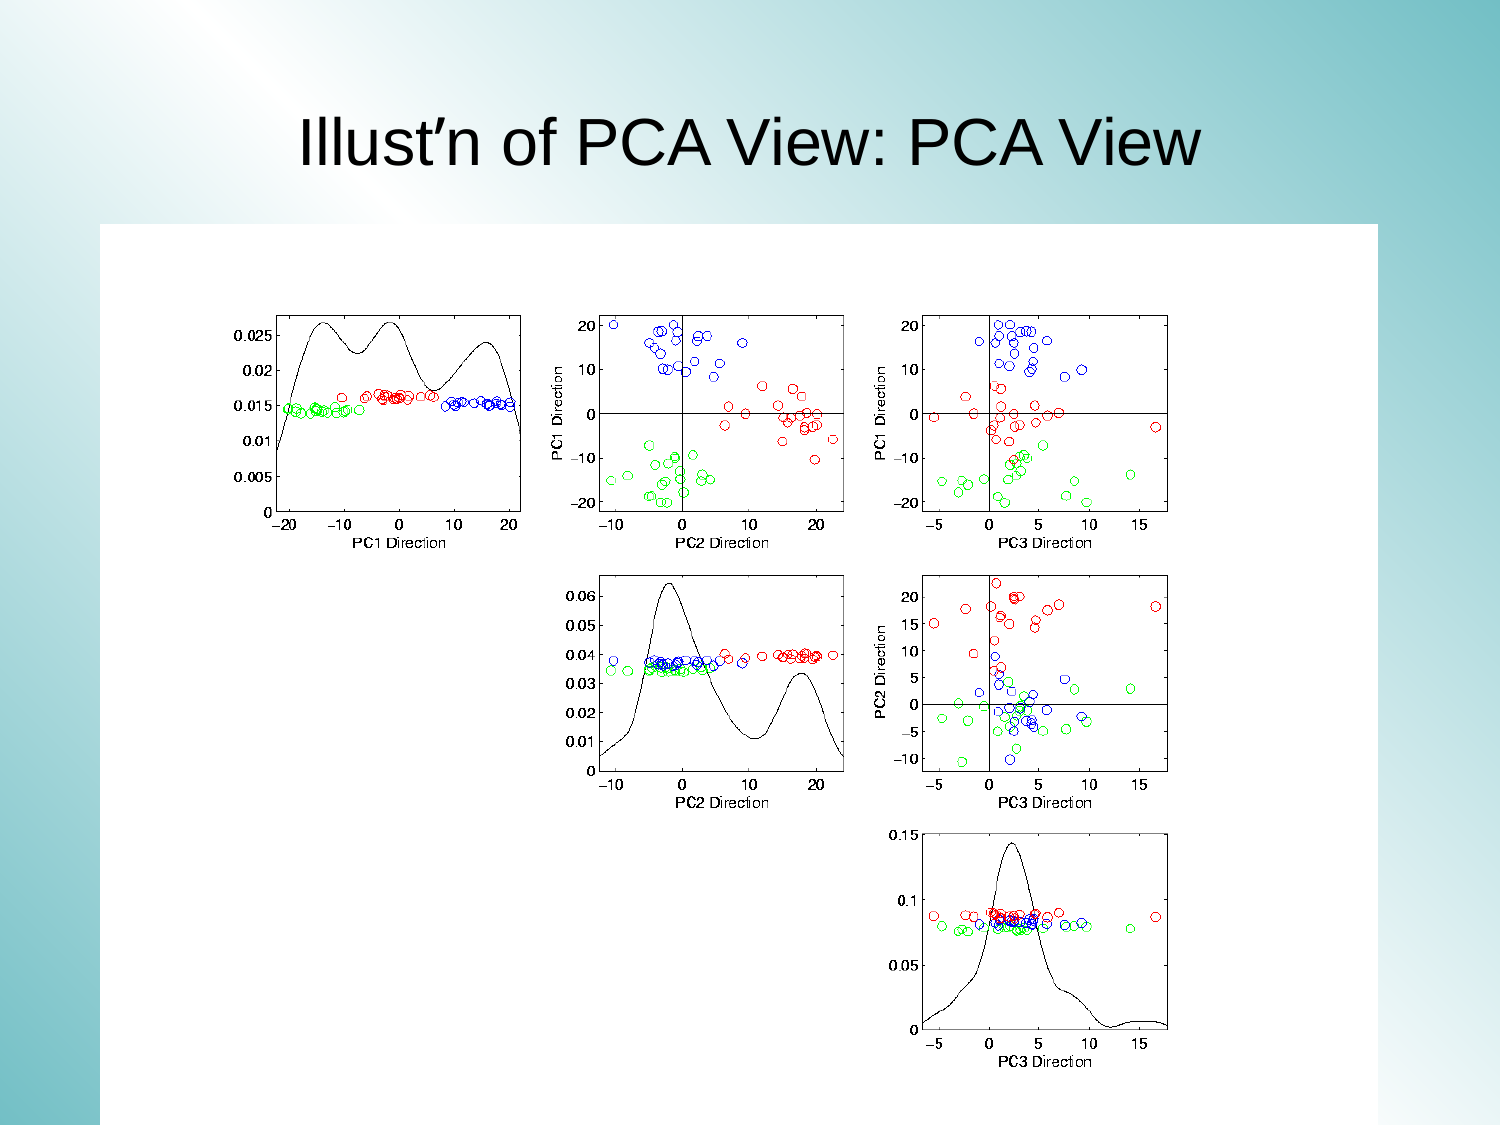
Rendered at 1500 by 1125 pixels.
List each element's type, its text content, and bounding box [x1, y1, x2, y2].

title Illust’n of PCA View: PCA View [75, 45, 1425, 233]
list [99, 224, 1378, 1125]
